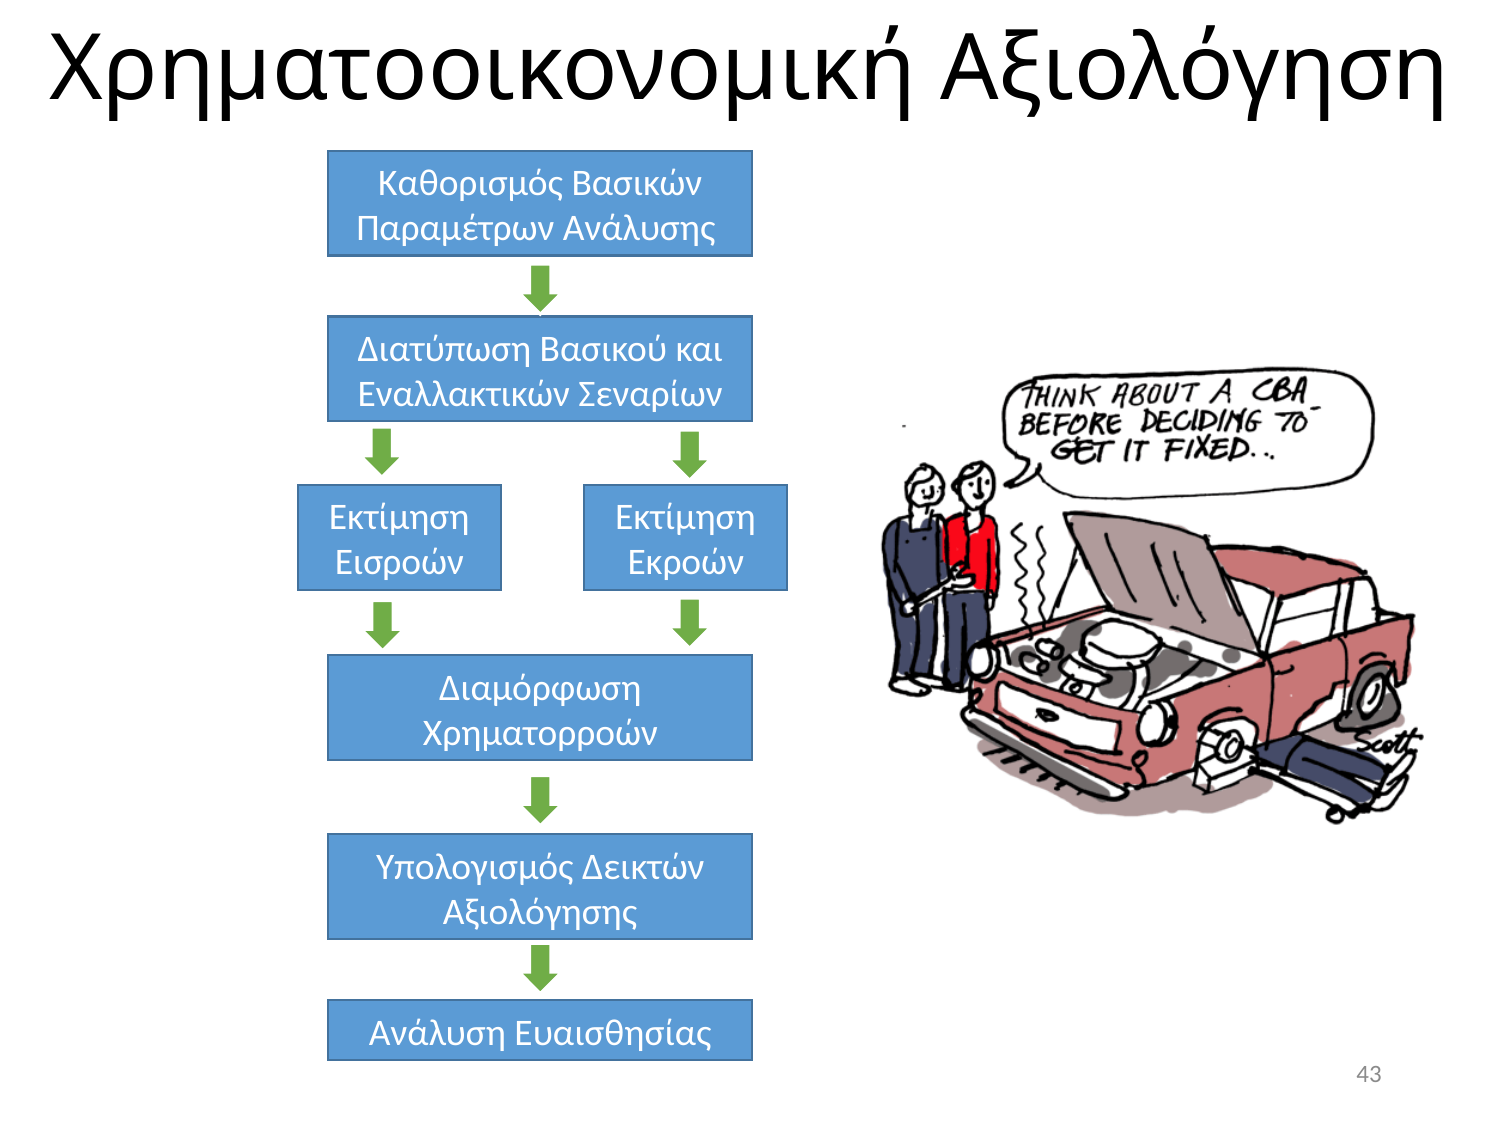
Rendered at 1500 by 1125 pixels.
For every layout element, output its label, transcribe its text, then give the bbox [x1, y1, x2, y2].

slide_number 43 [1059, 1042, 1397, 1103]
title Χρηματοοικονομική Αξιολόγηση [0, 0, 1500, 141]
picture [868, 351, 1449, 831]
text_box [297, 150, 788, 1061]
